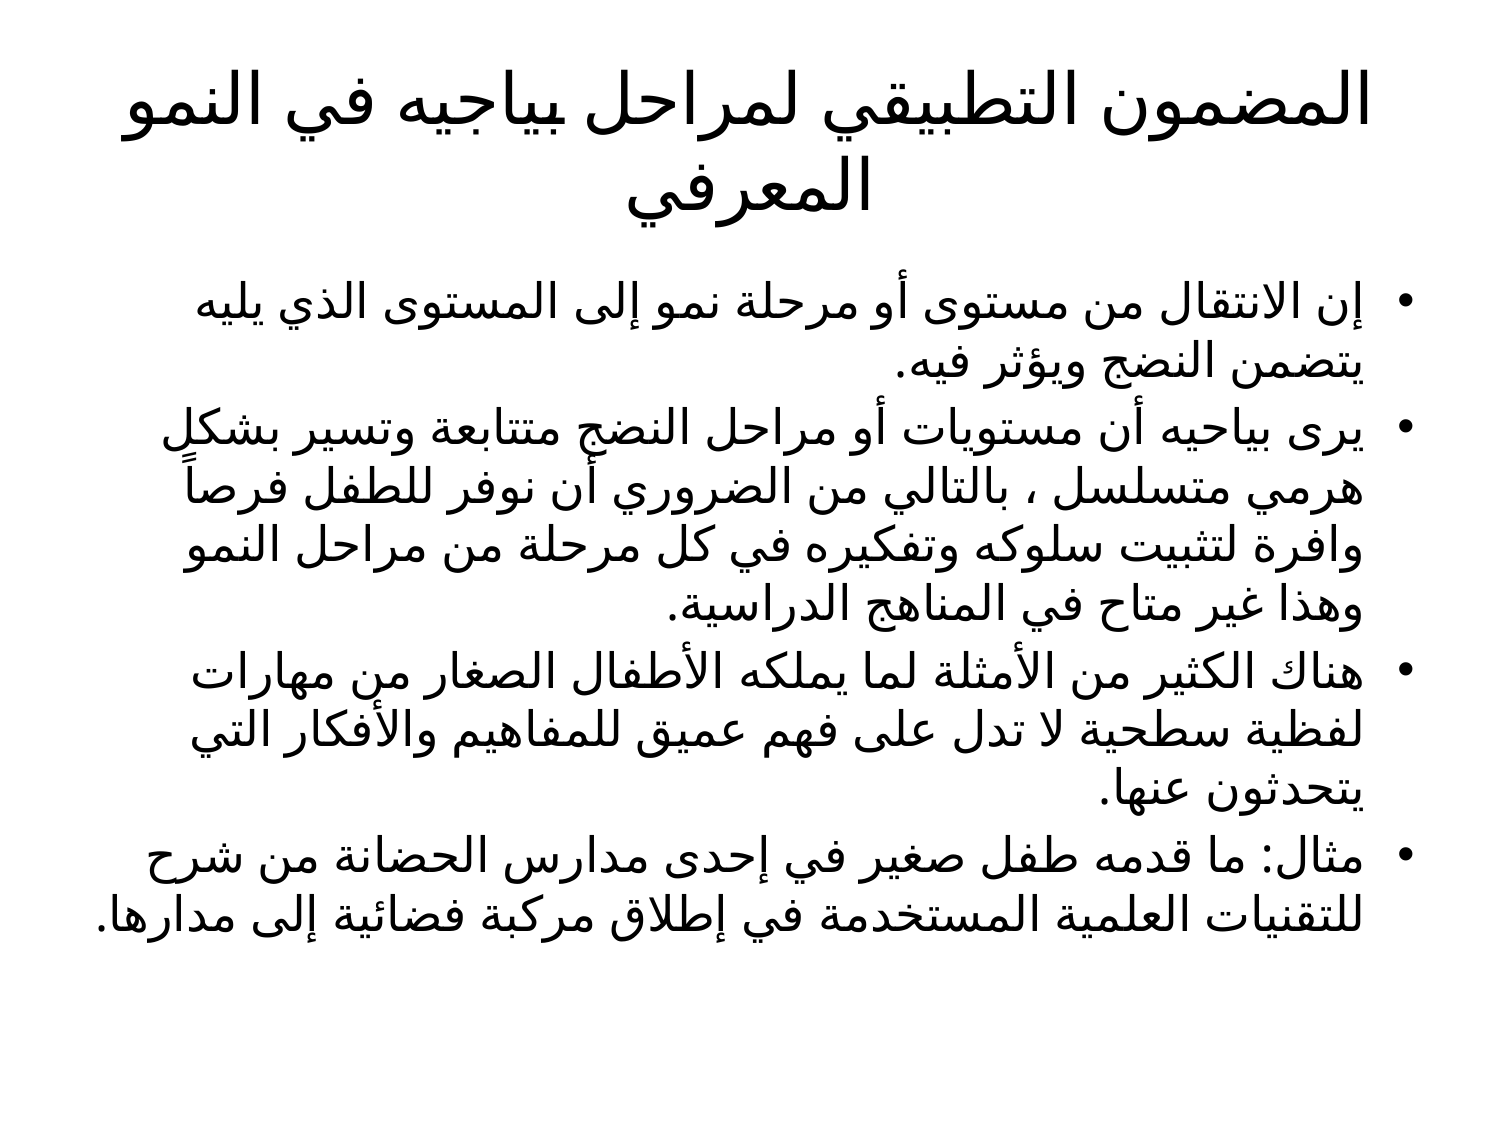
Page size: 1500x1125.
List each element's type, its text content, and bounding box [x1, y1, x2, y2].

title المضمون التطبيقي لمراحل بياجيه في النمو المعرفي [75, 45, 1425, 233]
list إن الانتقال من مستوى أو مرحلة نمو إلى المستوى الذي يليه يتضمن النضج ويؤثر فيه. يرى بياحيه أن مستويات أو مراحل النضج متتابعة وتسير بشكل هرمي متسلسل ، بالتالي من الضروري أن نوفر للطفل فرصاً وافرة لتثبيت سلوكه وتفكيره في كل مرحلة من مراحل النمو وهذا غير متاح في المناهج الدراسية. هناك الكثير من الأمثلة لما يملكه الأطفال الصغار من مهارات لفظية سطحية لا تدل على فهم عميق للمفاهيم والأفكار التي يتحدثون عنها. مثال: ما قدمه طفل صغير في إحدى مدارس الحضانة من شرح للتقنيات العلمية المستخدمة في إطلاق مركبة فضائية إلى مدارها. [75, 262, 1425, 1005]
